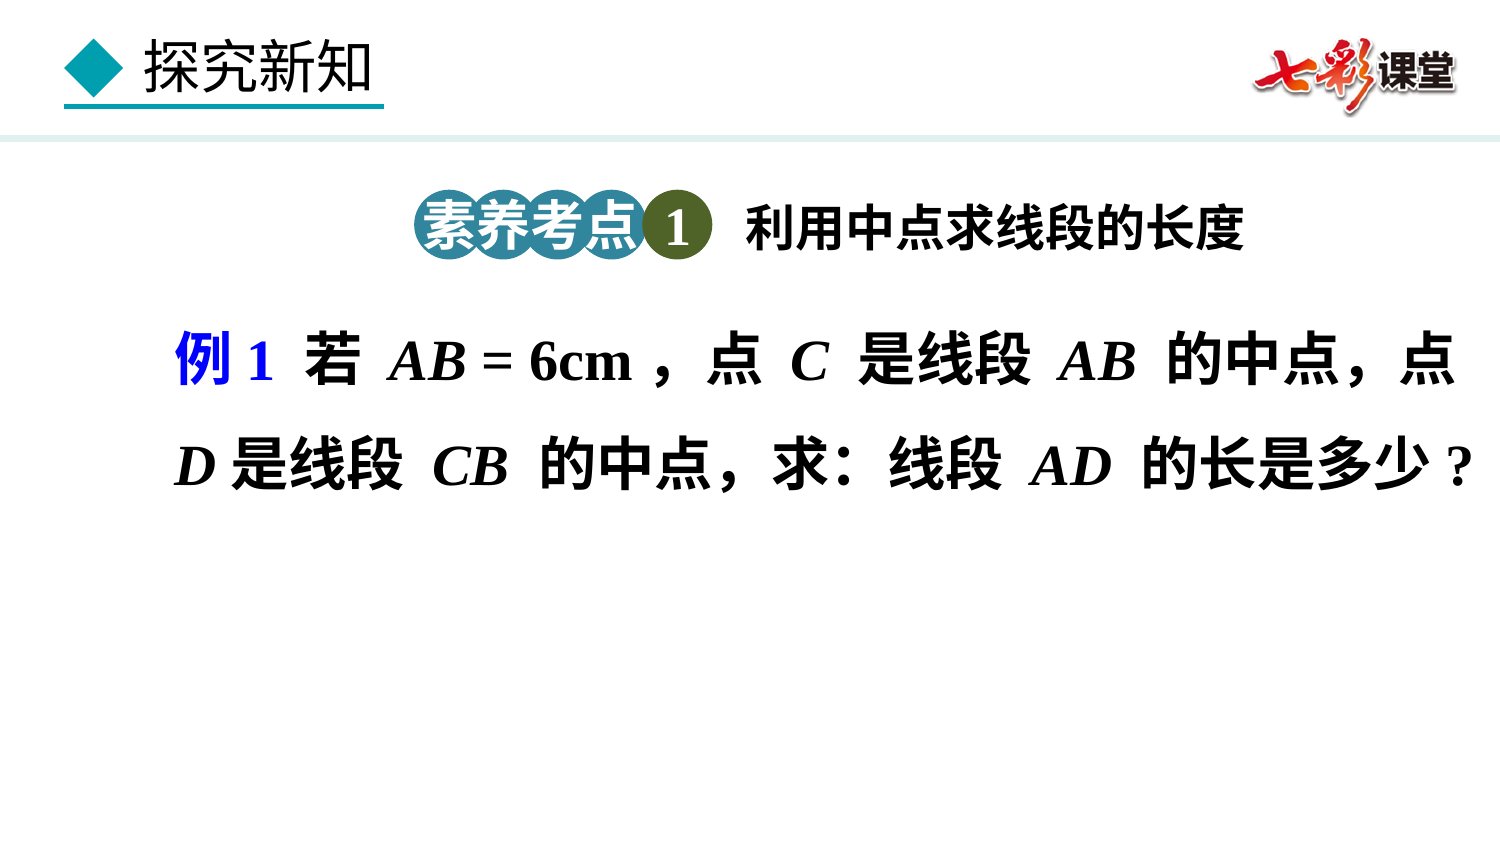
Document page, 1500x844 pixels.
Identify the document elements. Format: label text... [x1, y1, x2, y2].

picture [1249, 32, 1461, 118]
text_box 例1 若 AB = 6cm，点 C 是线段 AB 的中点，点 D是线段 CB 的中点，求：线段 AD 的长是多少? [159, 280, 1473, 469]
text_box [407, 184, 1299, 266]
